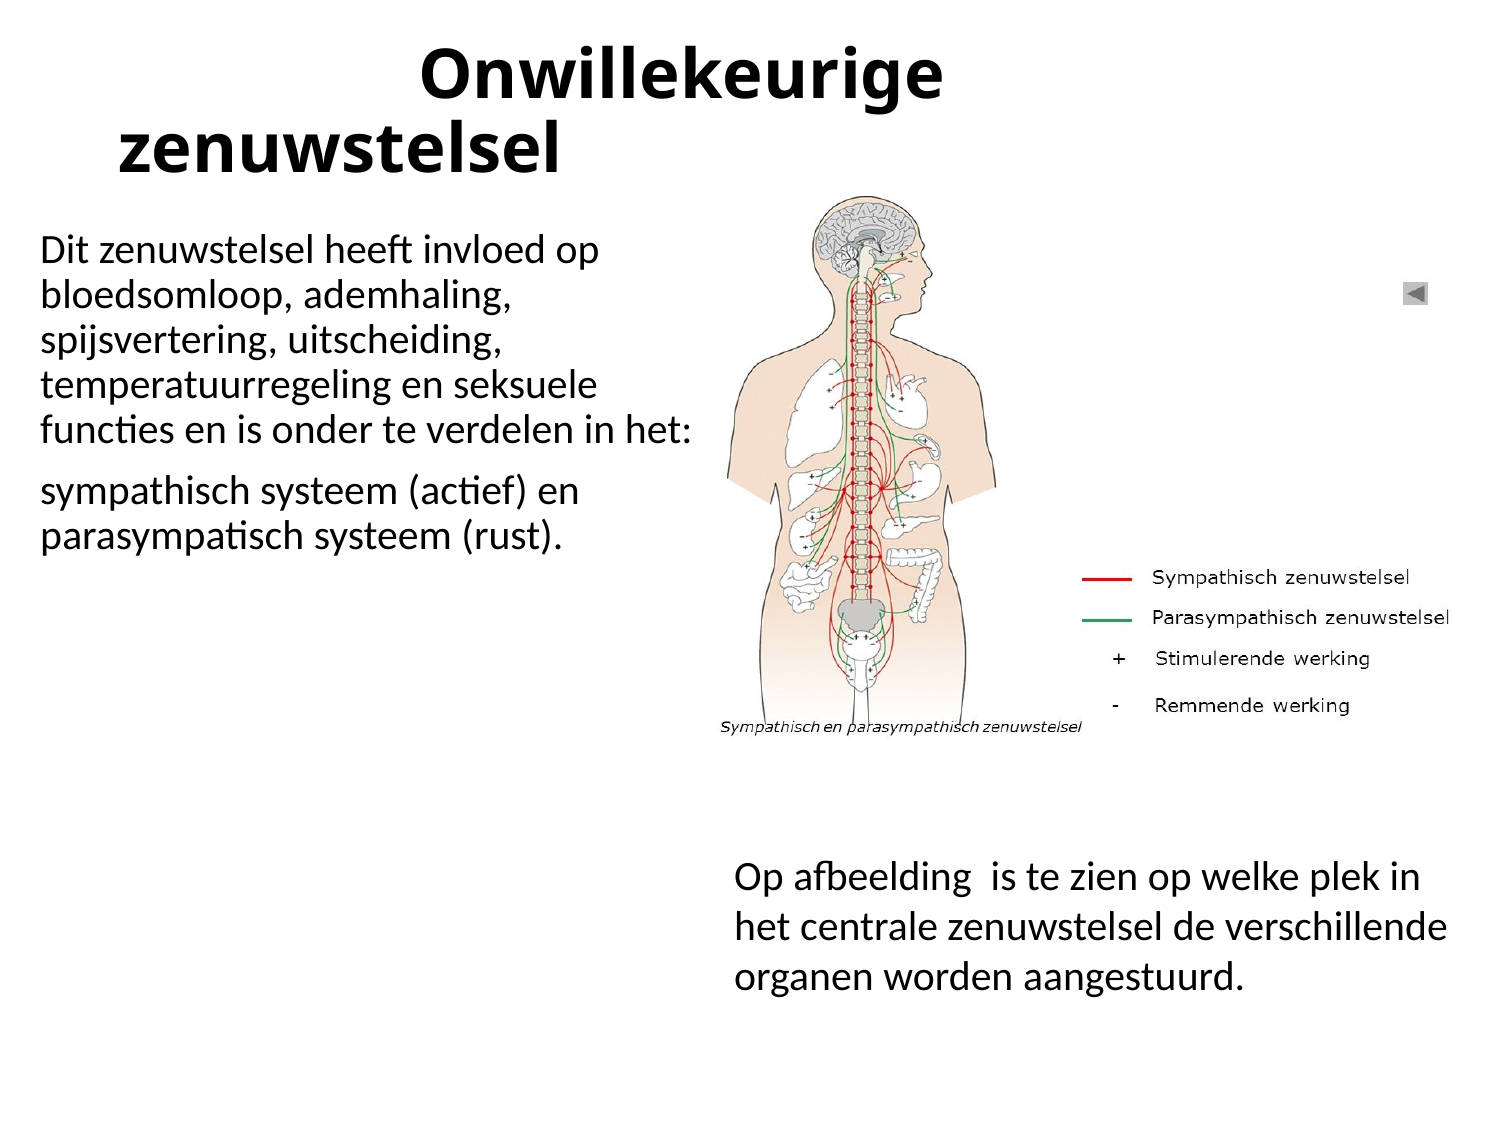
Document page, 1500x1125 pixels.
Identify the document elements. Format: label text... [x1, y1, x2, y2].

title Onwillekeurige zenuwstelsel [103, 4, 1397, 219]
list Dit zenuwstelsel heeft invloed op bloedsomloop, ademhaling, spijsvertering, uitscheiding, temperatuurregeling en seksuele functies en is onder te verdelen in het: sympathisch systeem (actief) en parasympatisch systeem (rust). [25, 219, 711, 1047]
text_box Op afbeelding is te zien op welke plek in het centrale zenuwstelsel de verschillende organen worden aangestuurd. [719, 841, 1470, 1006]
picture [690, 196, 1474, 752]
